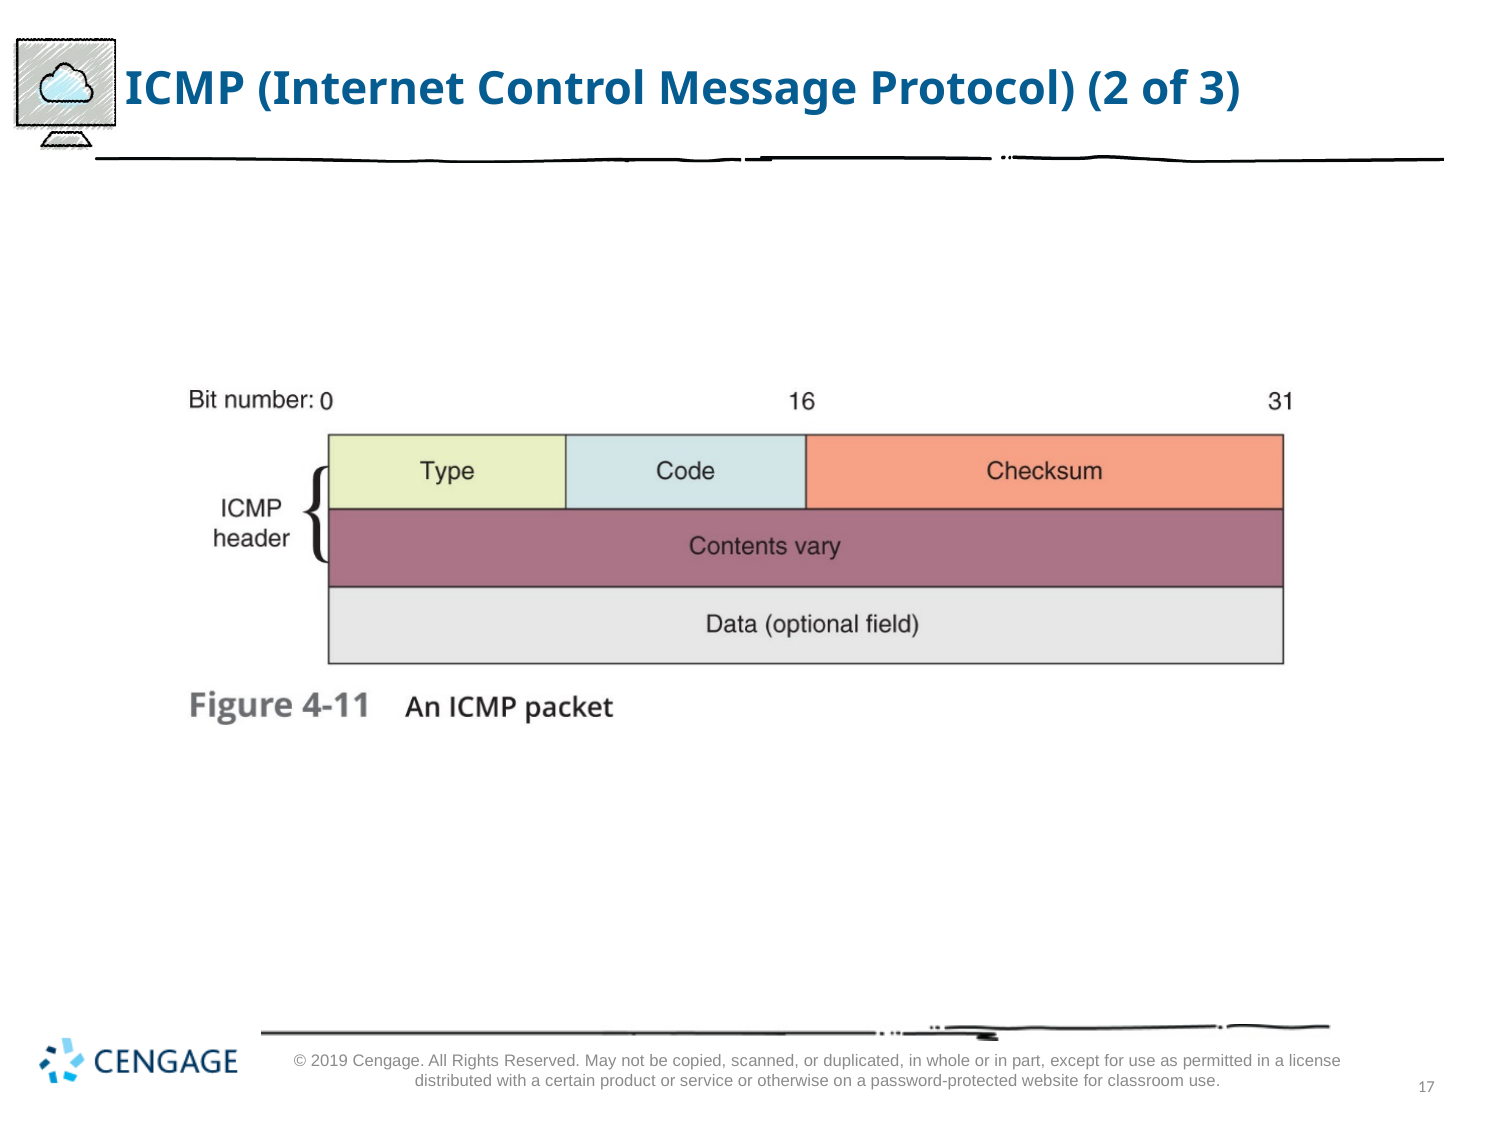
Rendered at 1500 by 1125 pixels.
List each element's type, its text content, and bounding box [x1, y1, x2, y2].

picture [19, 1024, 250, 1096]
title I C M P (Internet Control Message Protocol) (2 of 3) [125, 66, 1442, 116]
footer © 2019 Cengage. All Rights Reserved. May not be copied, scanned, or duplicated, in whole or in part, except for use as permitted in a license distributed with a certain product or service or otherwise on a password-protected website for classroom use. [262, 1050, 1375, 1091]
picture [13, 36, 117, 151]
picture [187, 387, 1294, 728]
picture [95, 155, 1444, 163]
picture [261, 1024, 1331, 1041]
